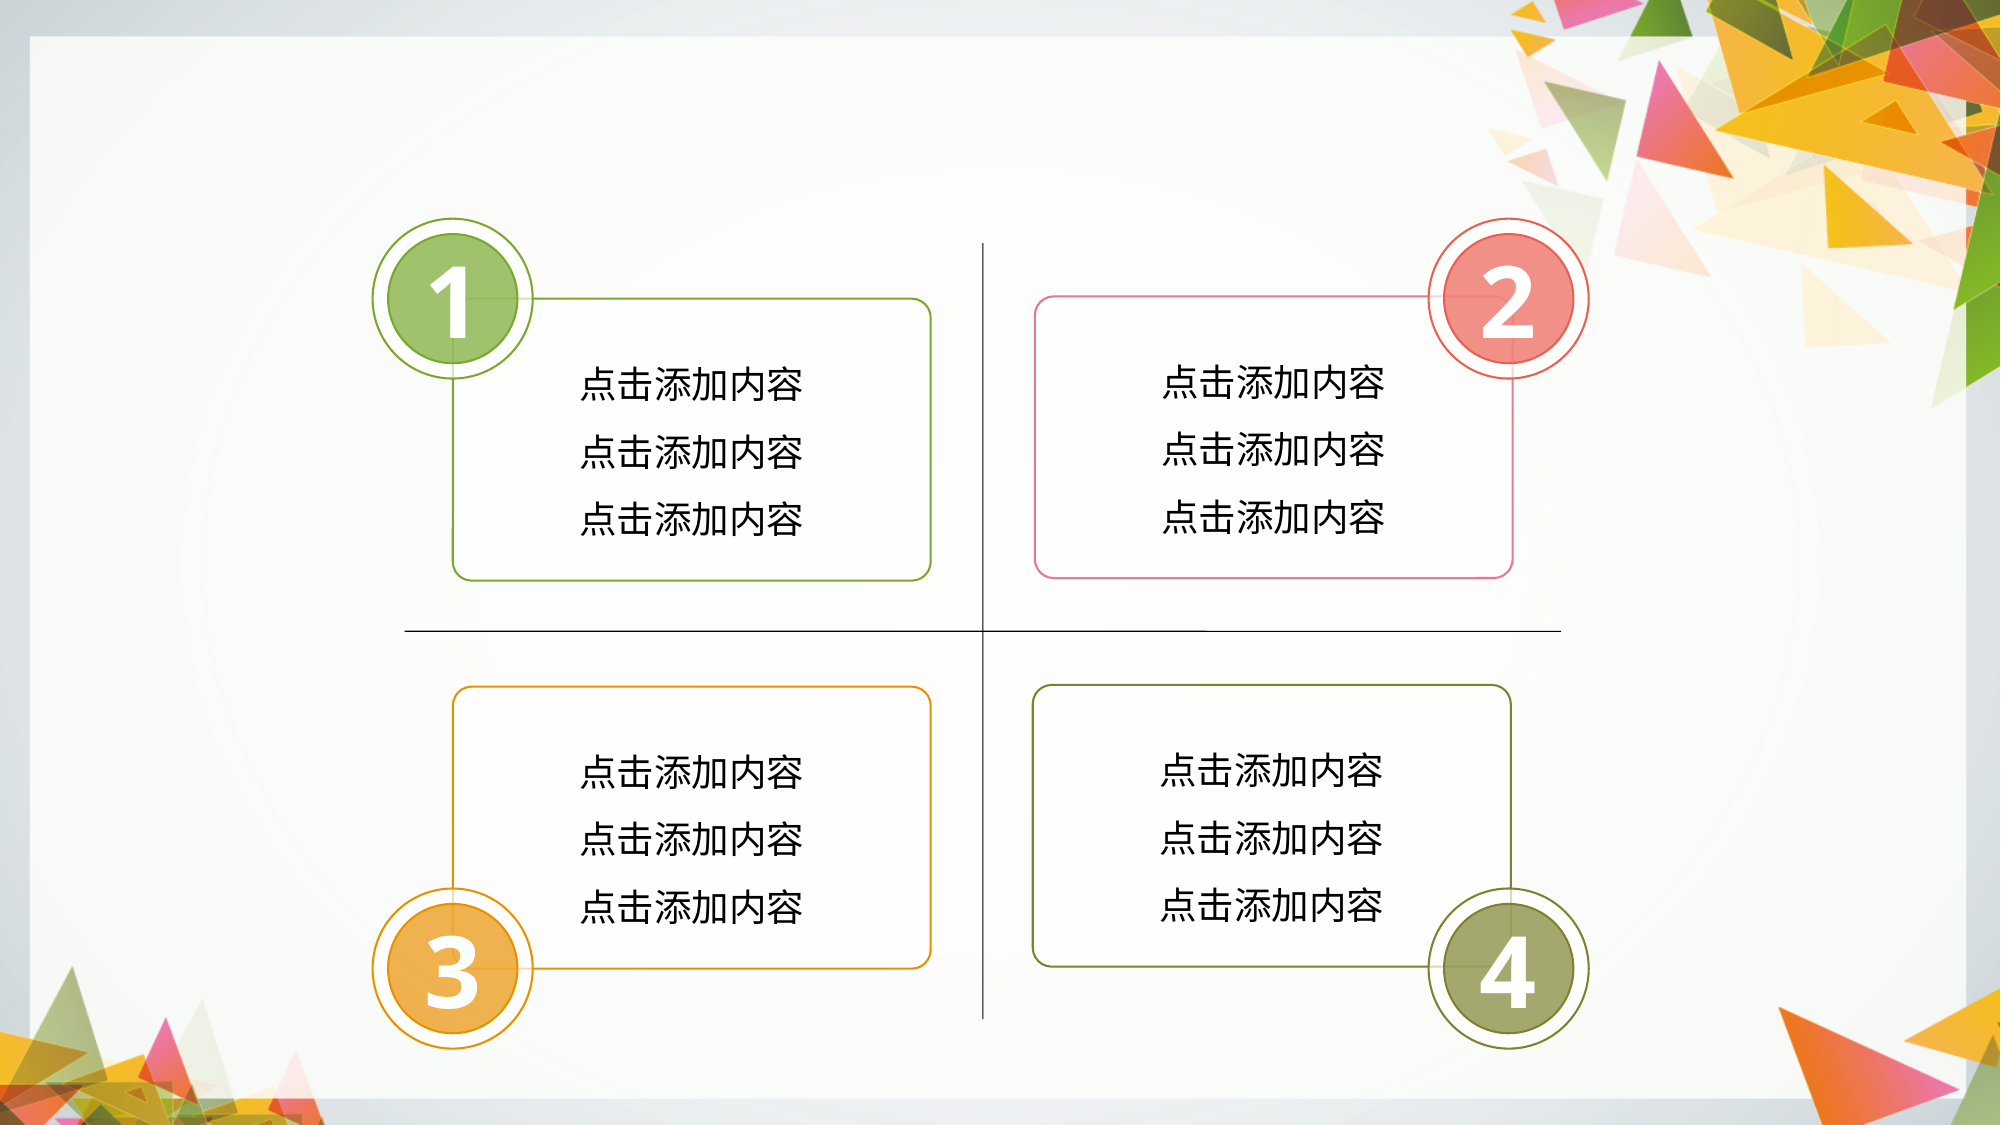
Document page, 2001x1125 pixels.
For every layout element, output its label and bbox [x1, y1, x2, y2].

text_box [1034, 296, 1513, 579]
text_box [452, 298, 931, 581]
text_box [452, 686, 931, 969]
text_box [1032, 684, 1511, 967]
text_box [1428, 888, 1589, 1049]
text_box [1428, 218, 1589, 379]
picture [0, 0, 2000, 1125]
text_box [372, 218, 533, 379]
text_box [372, 888, 533, 1049]
